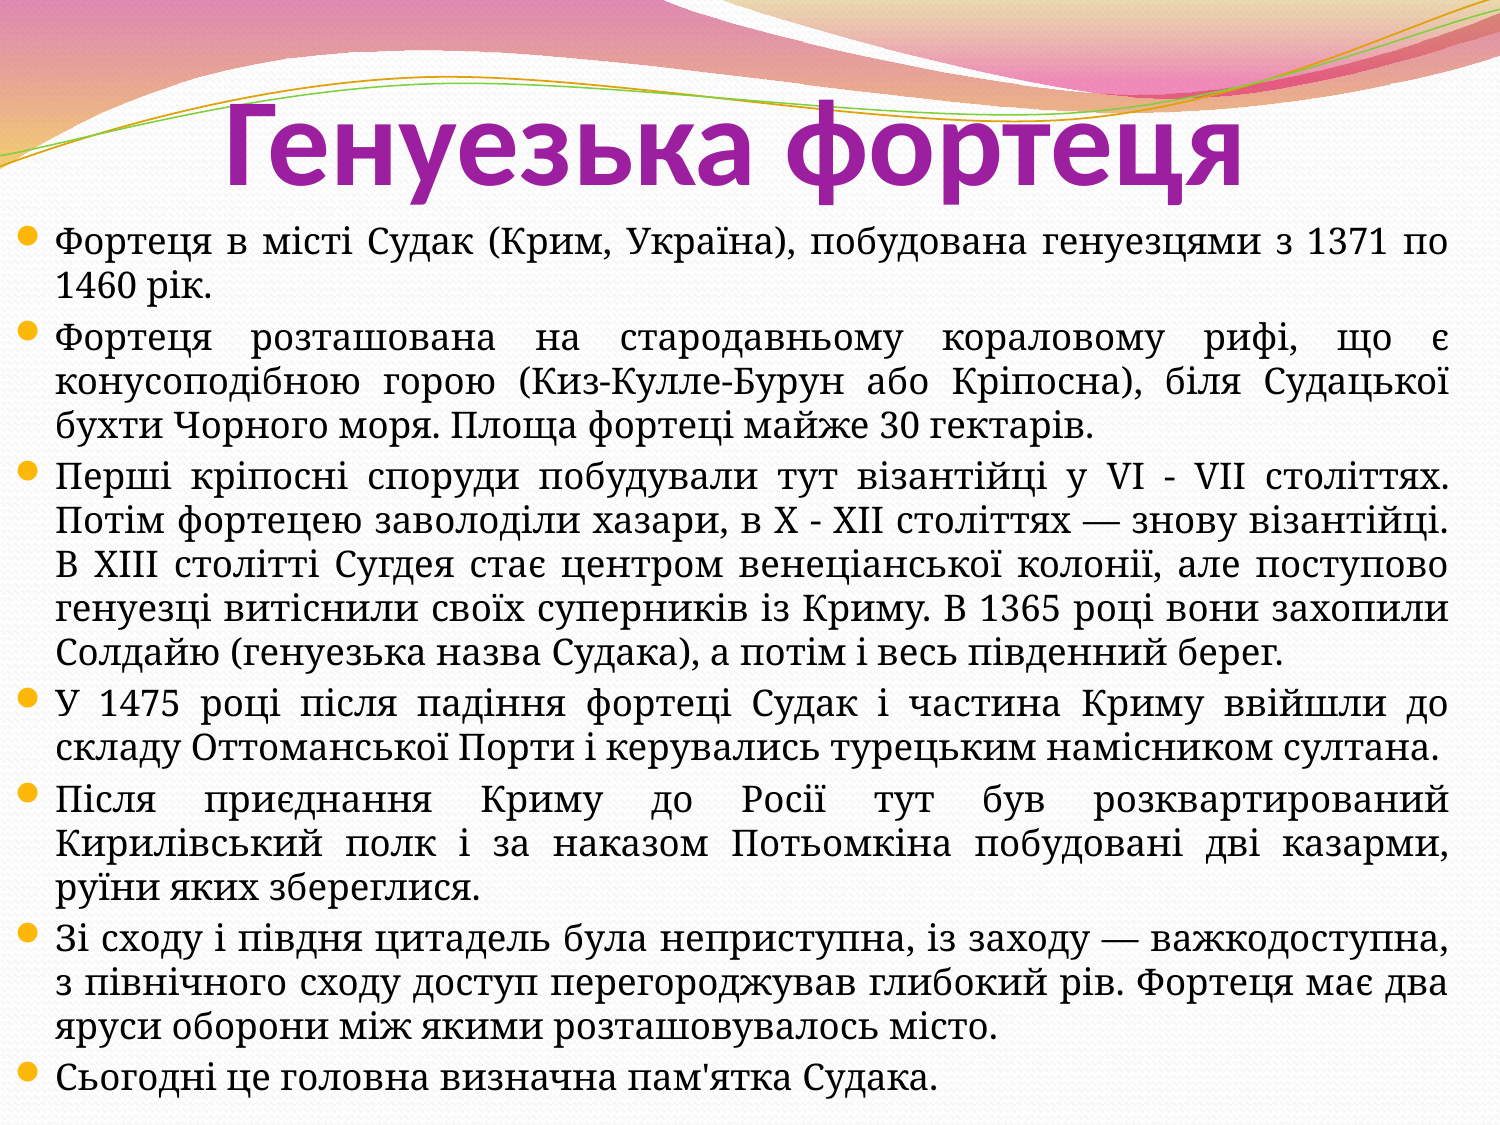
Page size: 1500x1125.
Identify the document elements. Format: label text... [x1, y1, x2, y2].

list Фортеця в місті Судак (Крим, Україна), побудована генуезцями з 1371 по 1460 рік. Фортеця розташована на стародавньому кораловому рифі, що є конусоподібною горою (Киз-Кулле-Бурун або Кріпосна), біля Судацької бухти Чорного моря. Площа фортеці майже 30 гектарів. Перші кріпосні споруди побудували тут візантійці у VІ - VІІ століттях. Потім фортецею заволоділи хазари, в Х - ХІІ століттях — знову візантійці. В ХІІІ столітті Сугдея стає центром венеціанської колонії, але поступово генуезці витіснили своїх суперників із Криму. В 1365 році вони захопили Солдайю (генуезька назва Судака), а потім і весь південний берег. У 1475 році після падіння фортеці Судак і частина Криму ввійшли до складу Оттоманської Порти і керувались турецьким намісником султана. Після приєднання Криму до Росії тут був розквартирований Кирилівський полк і за наказом Потьомкіна побудовані дві казарми, руїни яких збереглися. Зі сходу і півдня цитадель була неприступна, із заходу — важкодоступна, з північного сходу доступ перегороджував глибокий рів. Фортеця має два яруси оборони між якими розташовувалось місто. Сьогодні це головна визначна пам'ятка Судака. [0, 210, 1465, 1125]
title Генуезька фортеця [75, 58, 1425, 210]
